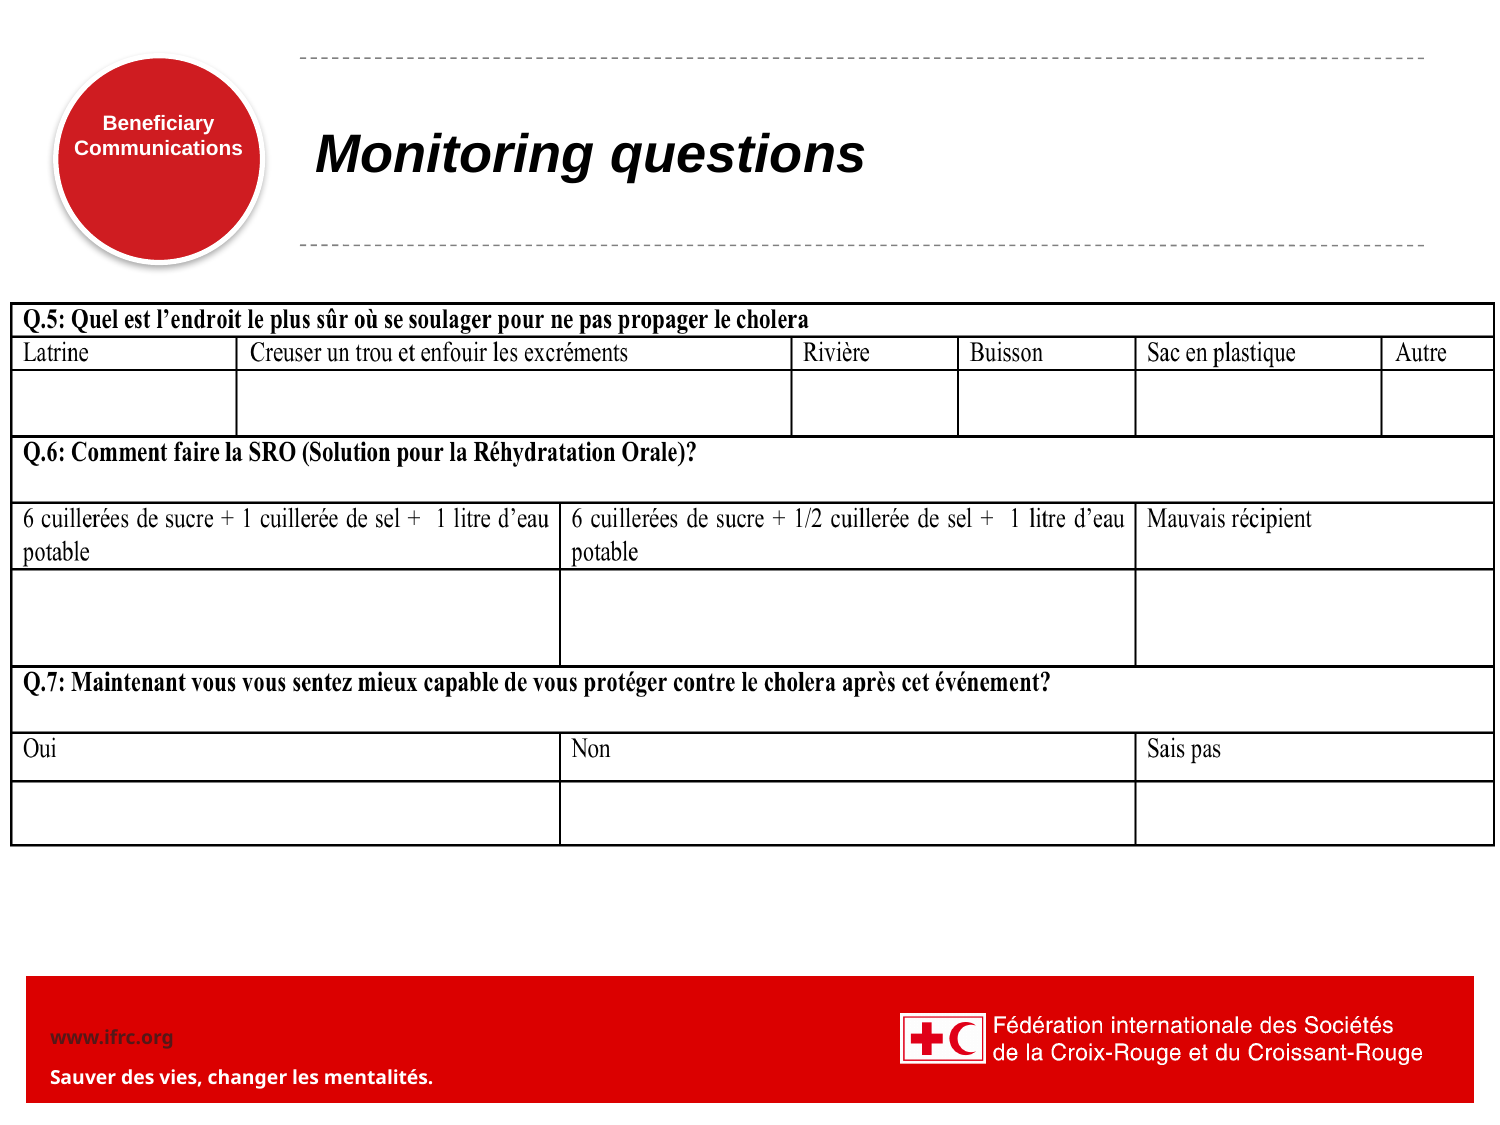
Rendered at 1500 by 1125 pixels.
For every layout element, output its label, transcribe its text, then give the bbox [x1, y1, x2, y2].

title Monitoring questions [299, 57, 1426, 246]
picture [900, 1013, 1422, 1065]
picture [10, 302, 1495, 882]
